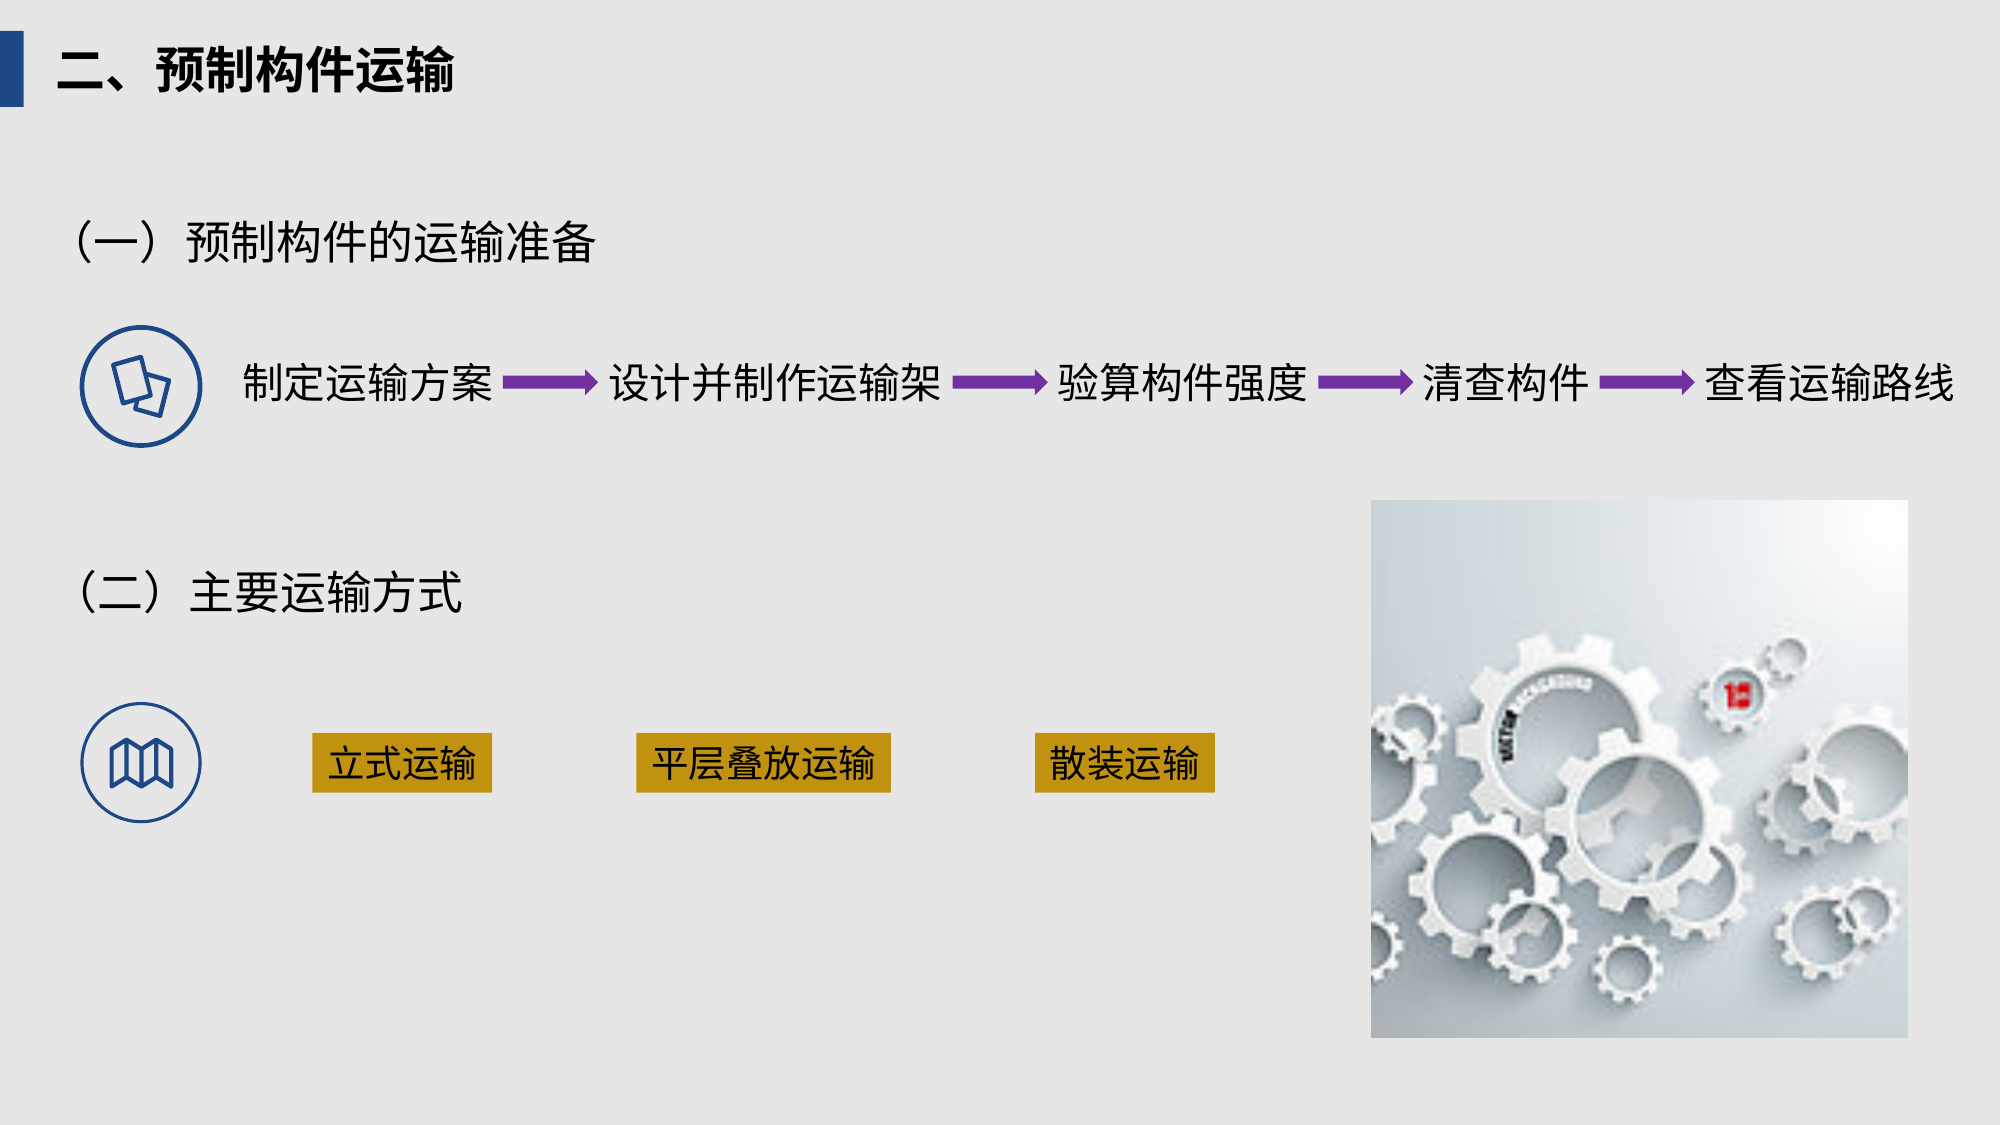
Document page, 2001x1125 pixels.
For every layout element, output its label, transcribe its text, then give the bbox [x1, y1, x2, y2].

text_box [950, 367, 1050, 398]
text_box 清查构件 [1408, 349, 1605, 415]
text_box [1316, 367, 1416, 398]
text_box 散装运输 [1035, 732, 1215, 793]
text_box 二、预制构件运输 [40, 30, 471, 106]
text_box 验算构件强度 [1042, 349, 1324, 415]
text_box 制定运输方案 [227, 349, 508, 415]
text_box [0, 30, 24, 107]
text_box （一）预制构件的运输准备 [33, 205, 612, 276]
text_box [81, 327, 201, 446]
text_box [81, 703, 201, 822]
text_box [1597, 367, 1689, 398]
text_box [109, 737, 174, 789]
text_box 立式运输 [312, 732, 493, 793]
text_box （二）主要运输方式 [36, 556, 479, 627]
picture [1370, 500, 1908, 1038]
text_box [111, 354, 172, 418]
text_box 查看运输路线 [1689, 349, 1971, 415]
text_box 设计并制作运输架 [593, 349, 958, 415]
text_box [500, 367, 601, 398]
text_box 平层叠放运输 [636, 732, 891, 793]
